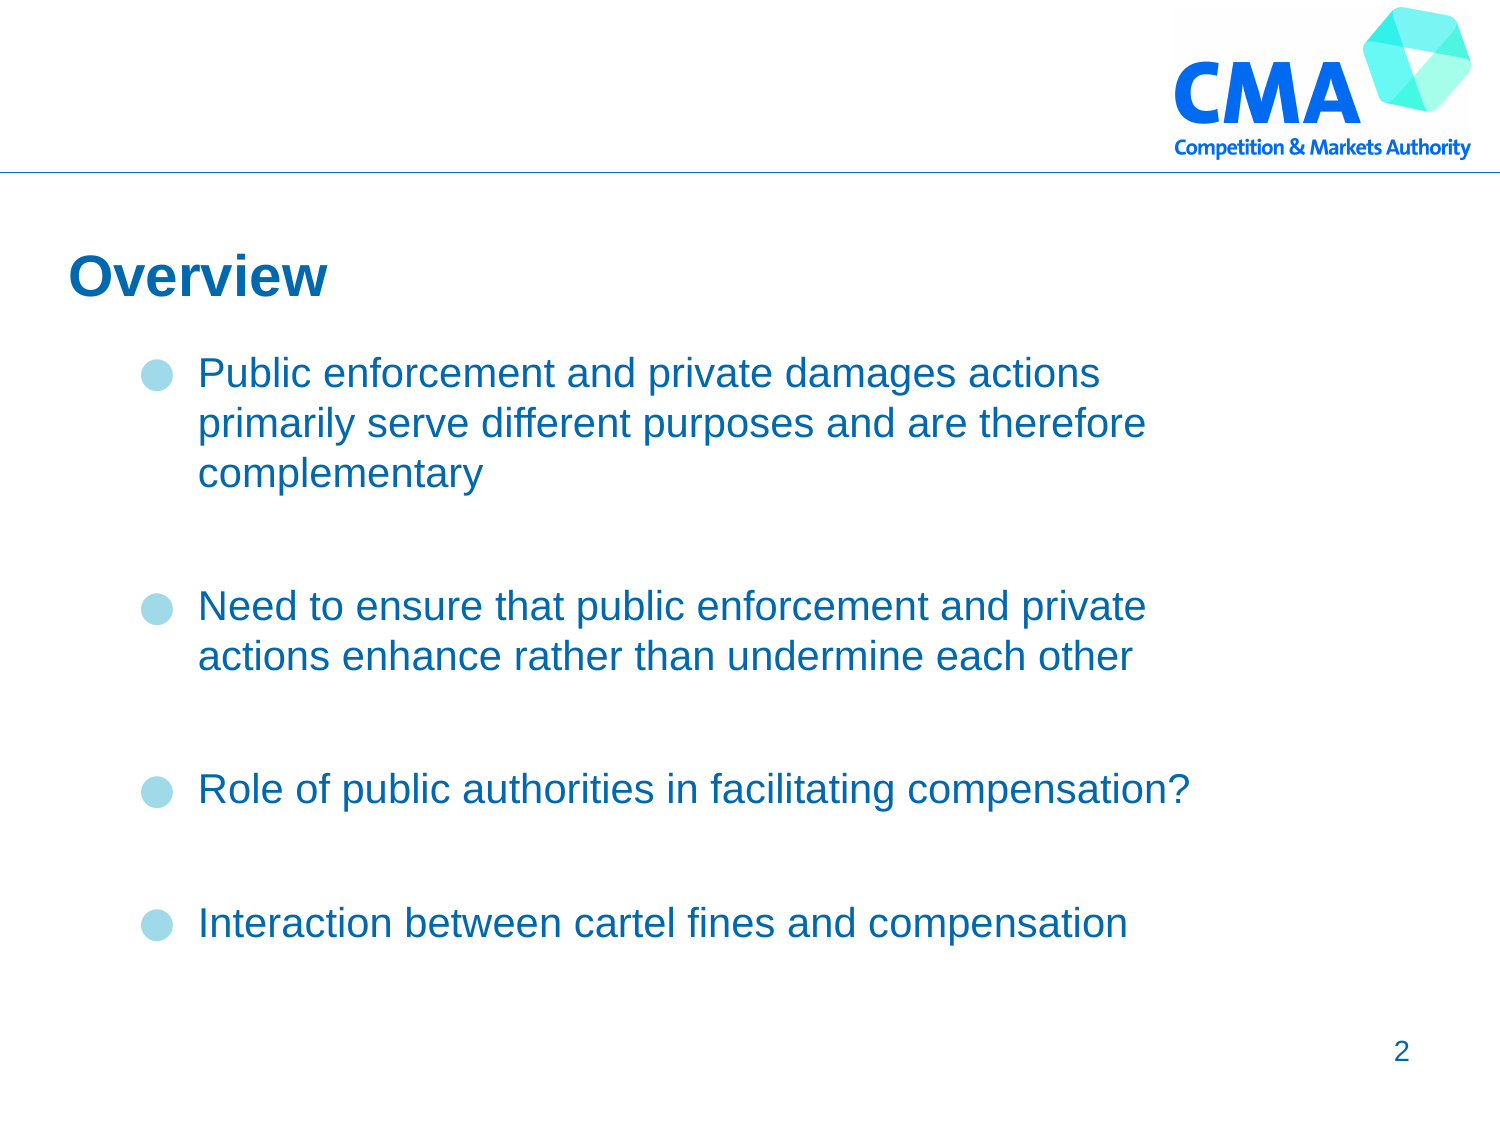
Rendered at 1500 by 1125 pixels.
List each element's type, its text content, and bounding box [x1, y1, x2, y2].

slide_number 2 [1074, 1024, 1426, 1103]
list Public enforcement and private damages actions primarily serve different purposes and are therefore complementary Need to ensure that public enforcement and private actions enhance rather than undermine each other Role of public authorities in facilitating compensation? Interaction between cartel fines and compensation [123, 337, 1251, 998]
title Overview [52, 207, 1442, 339]
picture [1175, 7, 1471, 160]
